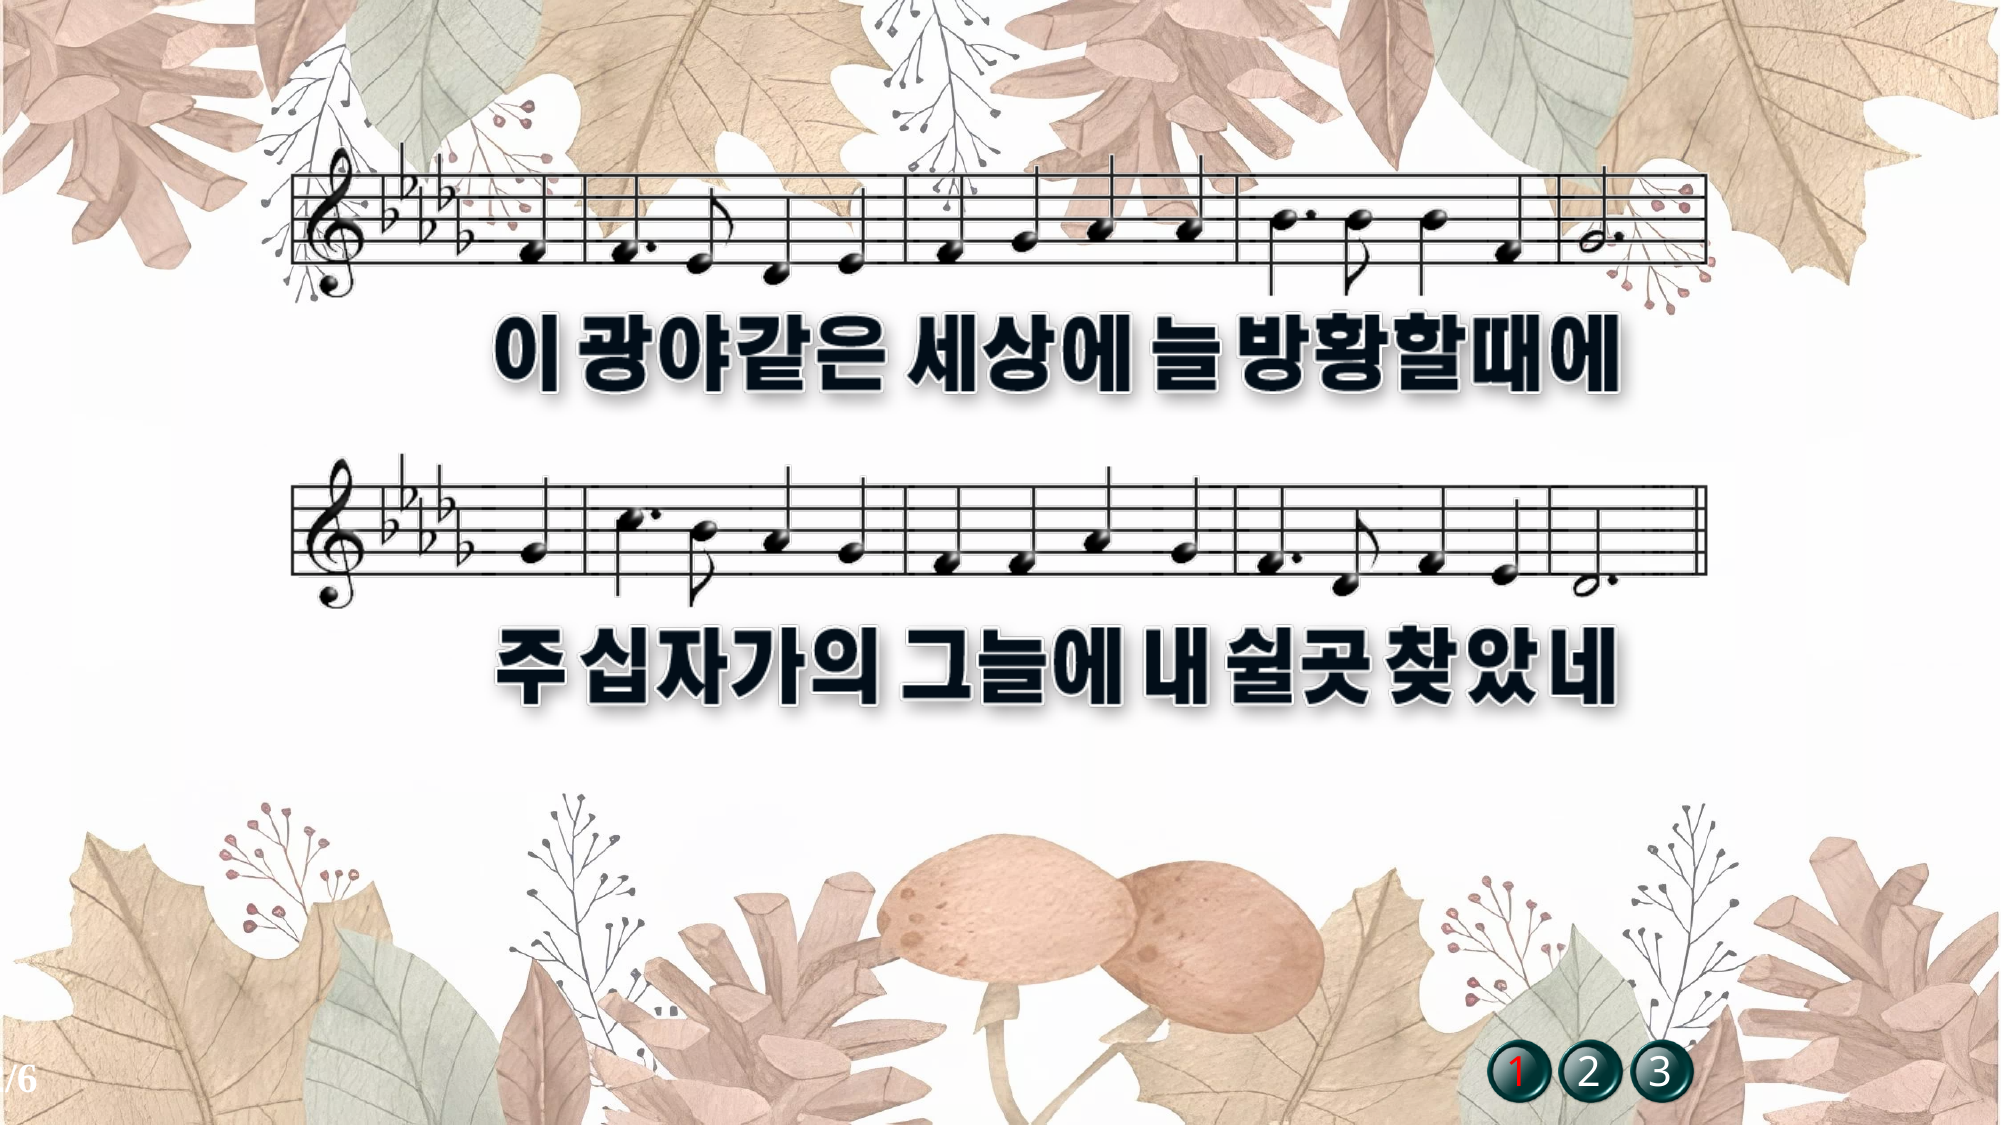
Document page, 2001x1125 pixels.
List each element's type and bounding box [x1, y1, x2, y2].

text_box [1555, 1035, 1626, 1106]
text_box [1484, 1035, 1555, 1106]
picture [0, 0, 2001, 1125]
text_box [1627, 1035, 1697, 1106]
